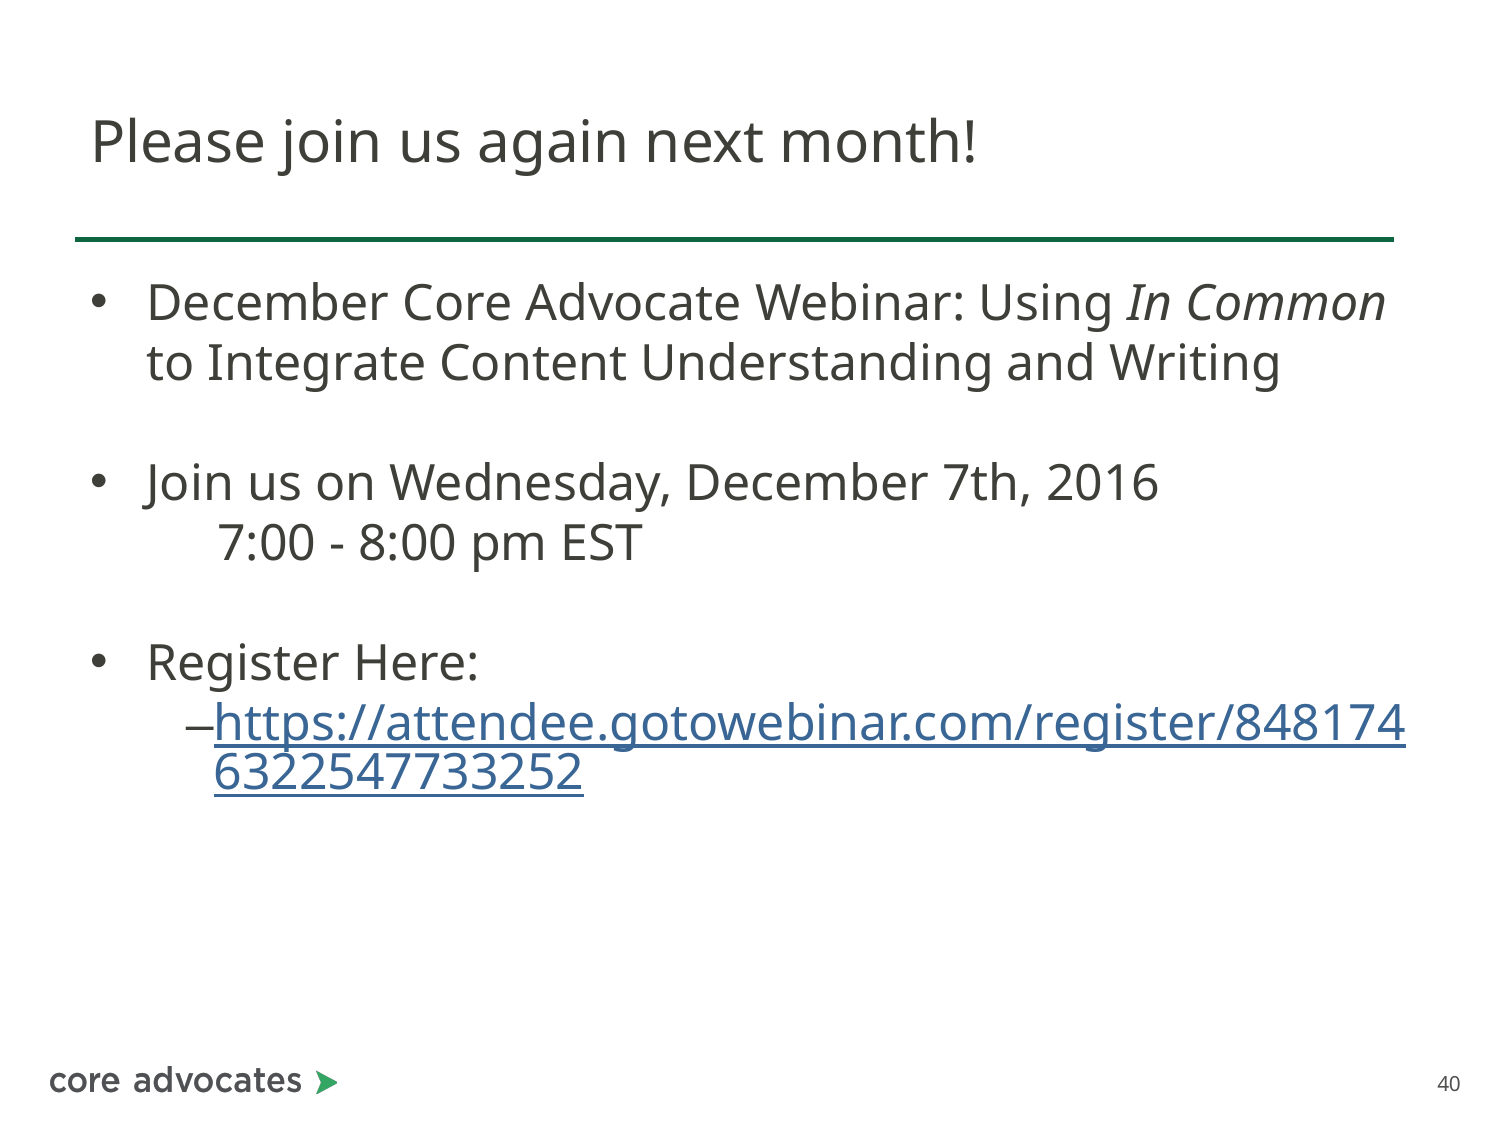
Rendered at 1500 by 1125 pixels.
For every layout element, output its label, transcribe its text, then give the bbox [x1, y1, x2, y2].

title Please join us again next month! [75, 45, 1425, 233]
list December Core Advocate Webinar: Using In Common to Integrate Content Understanding and Writing Join us on Wednesday, December 7th, 2016 7:00 - 8:00 pm EST Register Here: https://attendee.gotowebinar.com/register/8481746322547733252 [75, 262, 1425, 1005]
picture [50, 1066, 337, 1094]
